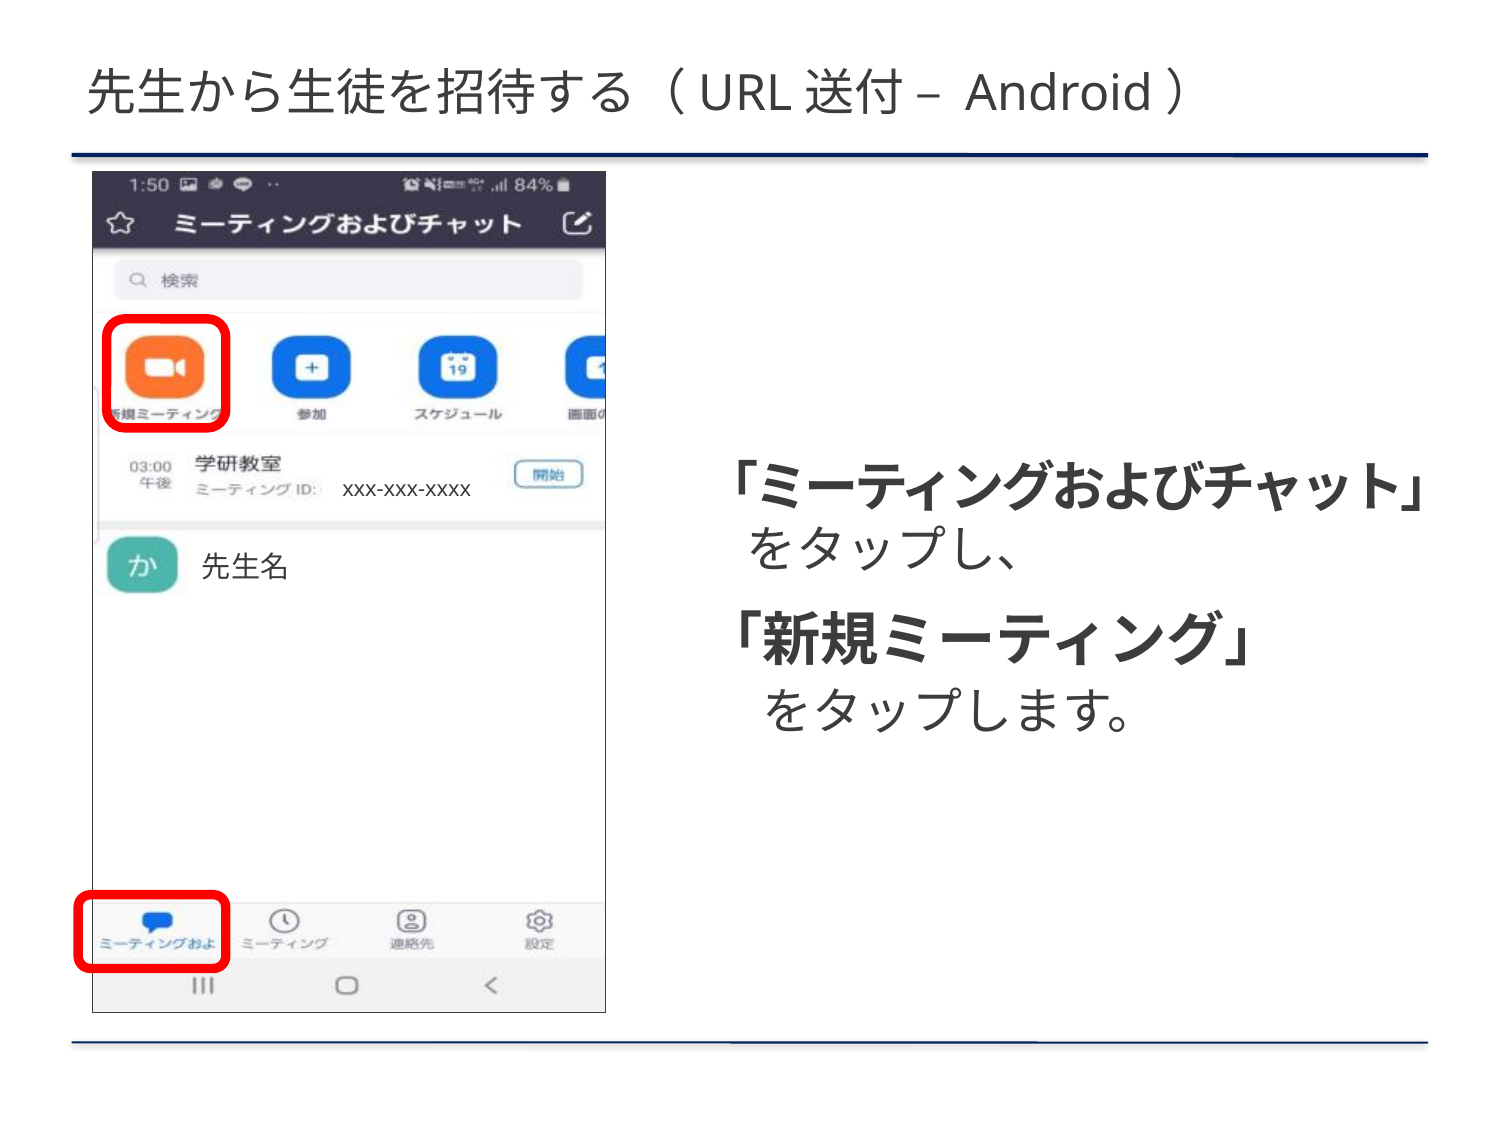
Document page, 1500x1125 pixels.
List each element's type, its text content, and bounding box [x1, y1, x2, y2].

title 先生から生徒を招待する（URL送付 – Android） [71, 37, 1429, 143]
text_box [76, 893, 87, 971]
picture [92, 170, 606, 1013]
list 「ミーティングおよびチャット」 をタップし、 「新規ミーティング」 をタップします。 [698, 173, 1489, 1021]
